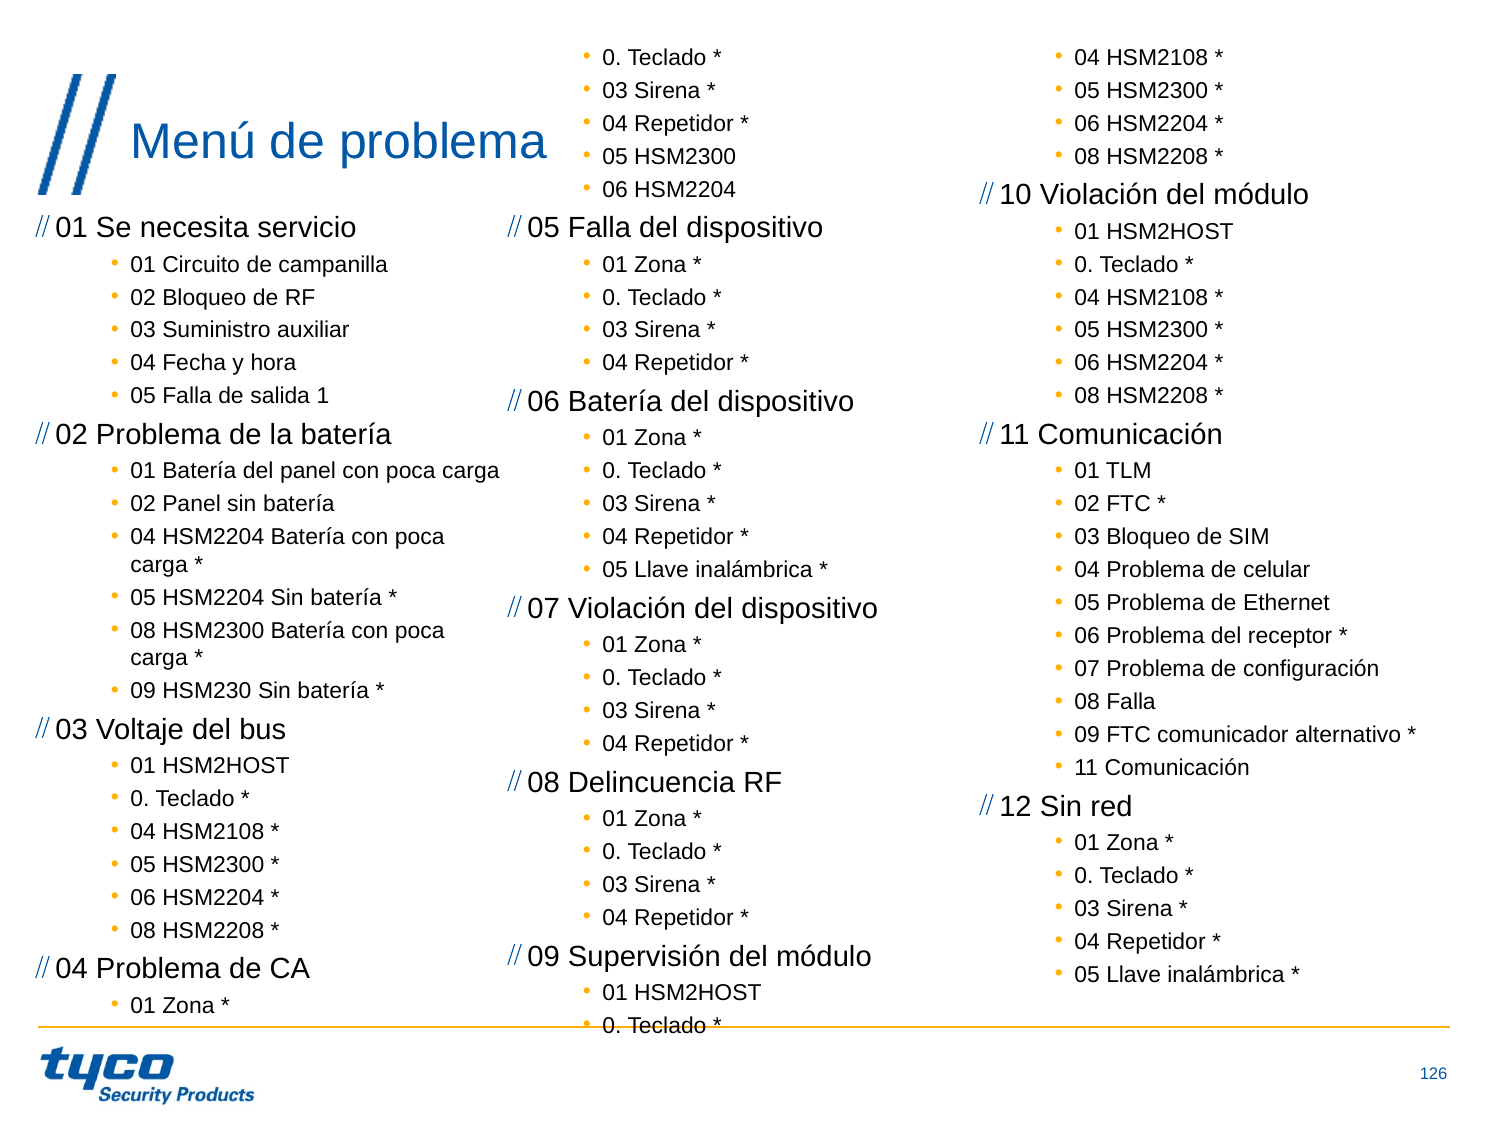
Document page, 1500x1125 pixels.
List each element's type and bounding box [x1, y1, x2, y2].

picture [35, 215, 57, 237]
picture [507, 944, 529, 965]
picture [507, 389, 529, 411]
list [20, 34, 1468, 1019]
picture [507, 215, 529, 237]
picture [35, 717, 57, 738]
slide_number [1387, 1042, 1463, 1103]
text_box [97, 1061, 228, 1091]
picture [979, 422, 1001, 444]
picture [507, 770, 529, 791]
picture [35, 422, 57, 444]
picture [507, 596, 529, 617]
picture [979, 182, 1001, 204]
picture [979, 794, 1001, 815]
picture [34, 1040, 260, 1107]
picture [35, 956, 57, 978]
